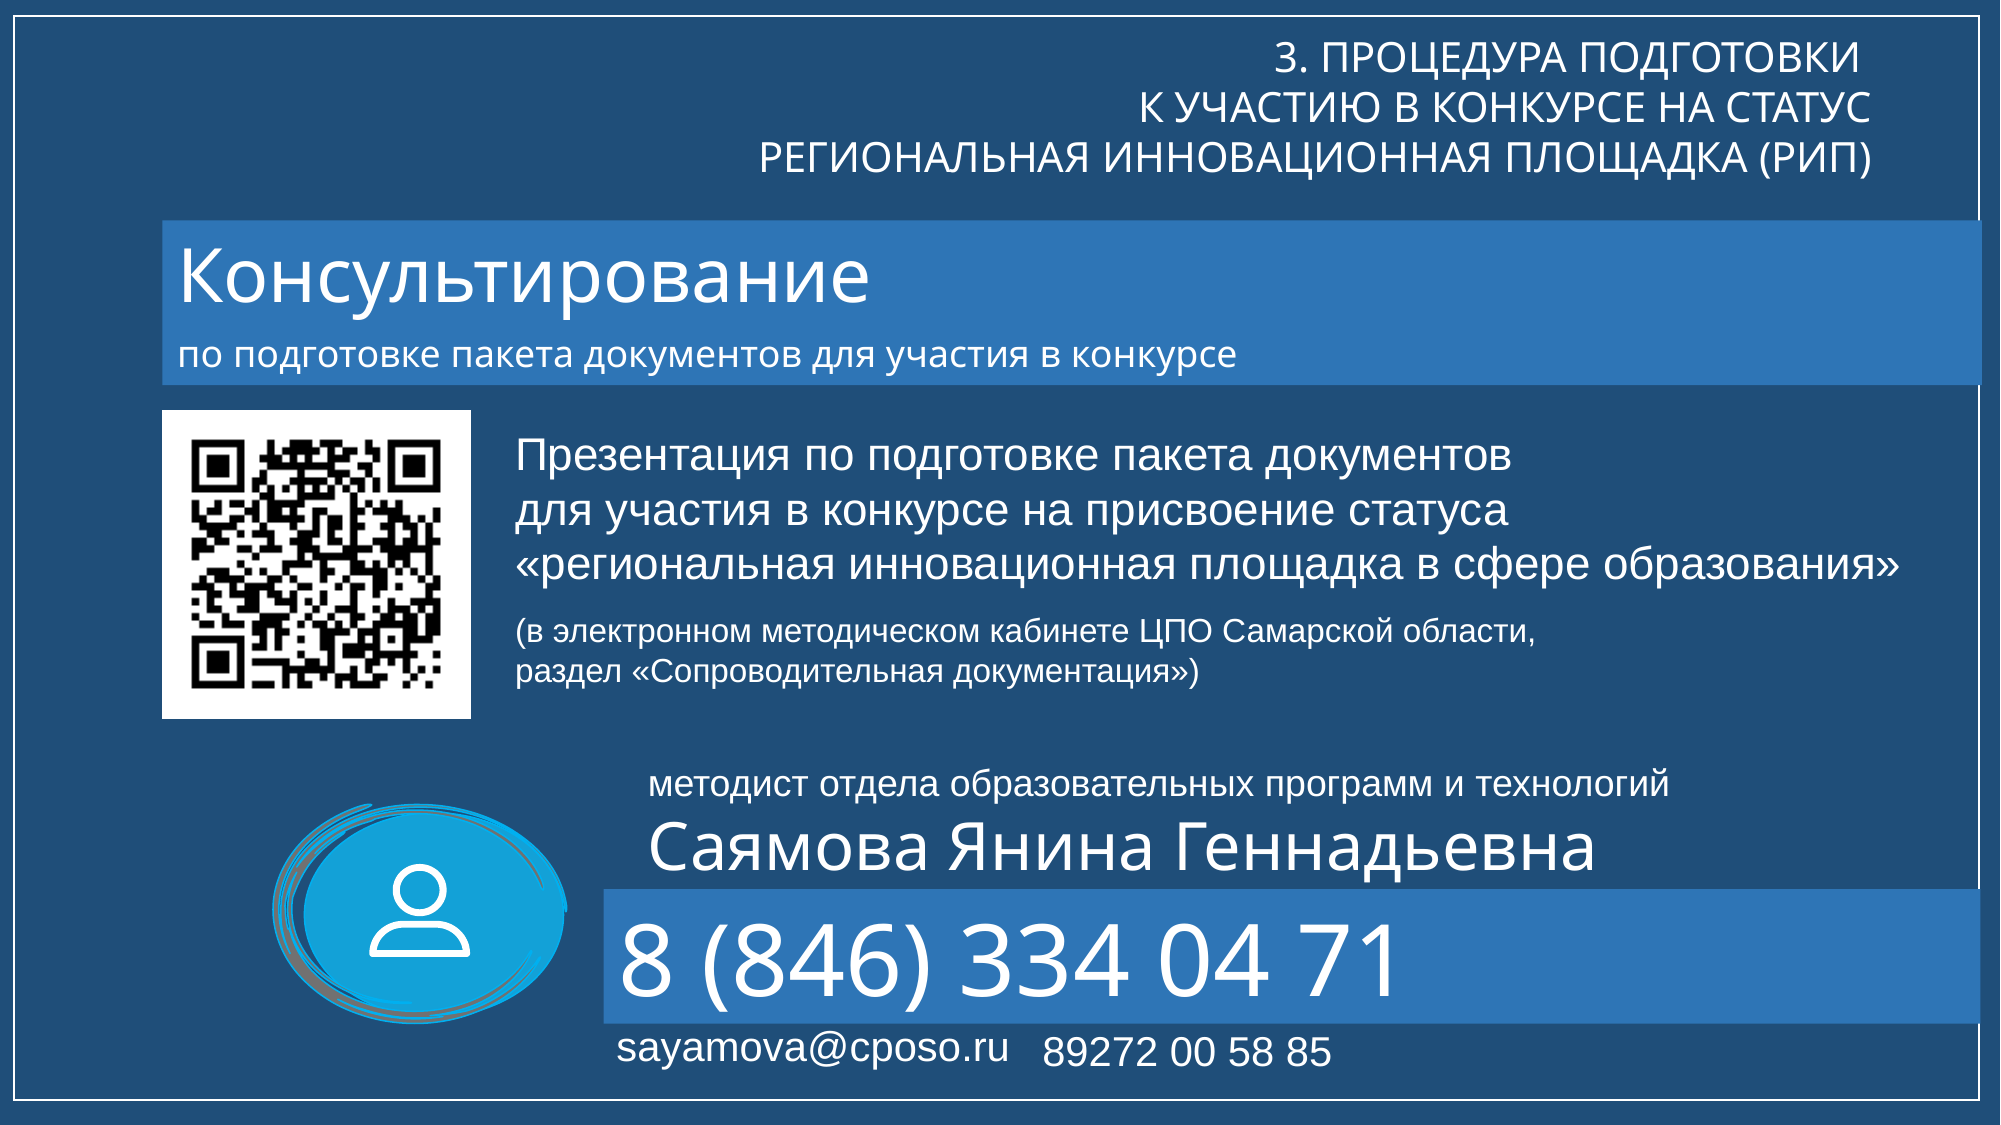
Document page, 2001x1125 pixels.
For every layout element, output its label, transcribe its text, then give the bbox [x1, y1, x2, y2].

text_box Консультирование по подготовке пакета документов для участия в конкурсе [162, 220, 1982, 386]
picture [162, 410, 471, 719]
text_box sayamova@cposo.ru [601, 1012, 1026, 1078]
text_box Презентация по подготовке пакета документов для участия в конкурсе на присвоение статуса «региональная инновационная площадка в сфере образования» (в электронном методическом кабинете ЦПО Самарской области, раздел «Сопроводительная документация») [500, 416, 1918, 697]
text_box [13, 15, 1980, 1101]
text_box 89272 00 58 85 [1027, 1016, 1348, 1082]
text_box методист отдела образовательных программ и технологий Саямова Янина Геннадьевна [633, 751, 1686, 889]
text_box [304, 814, 564, 1012]
text_box [272, 804, 567, 1024]
text_box 8 (846) 334 04 71 [603, 889, 1981, 1024]
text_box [369, 863, 471, 958]
